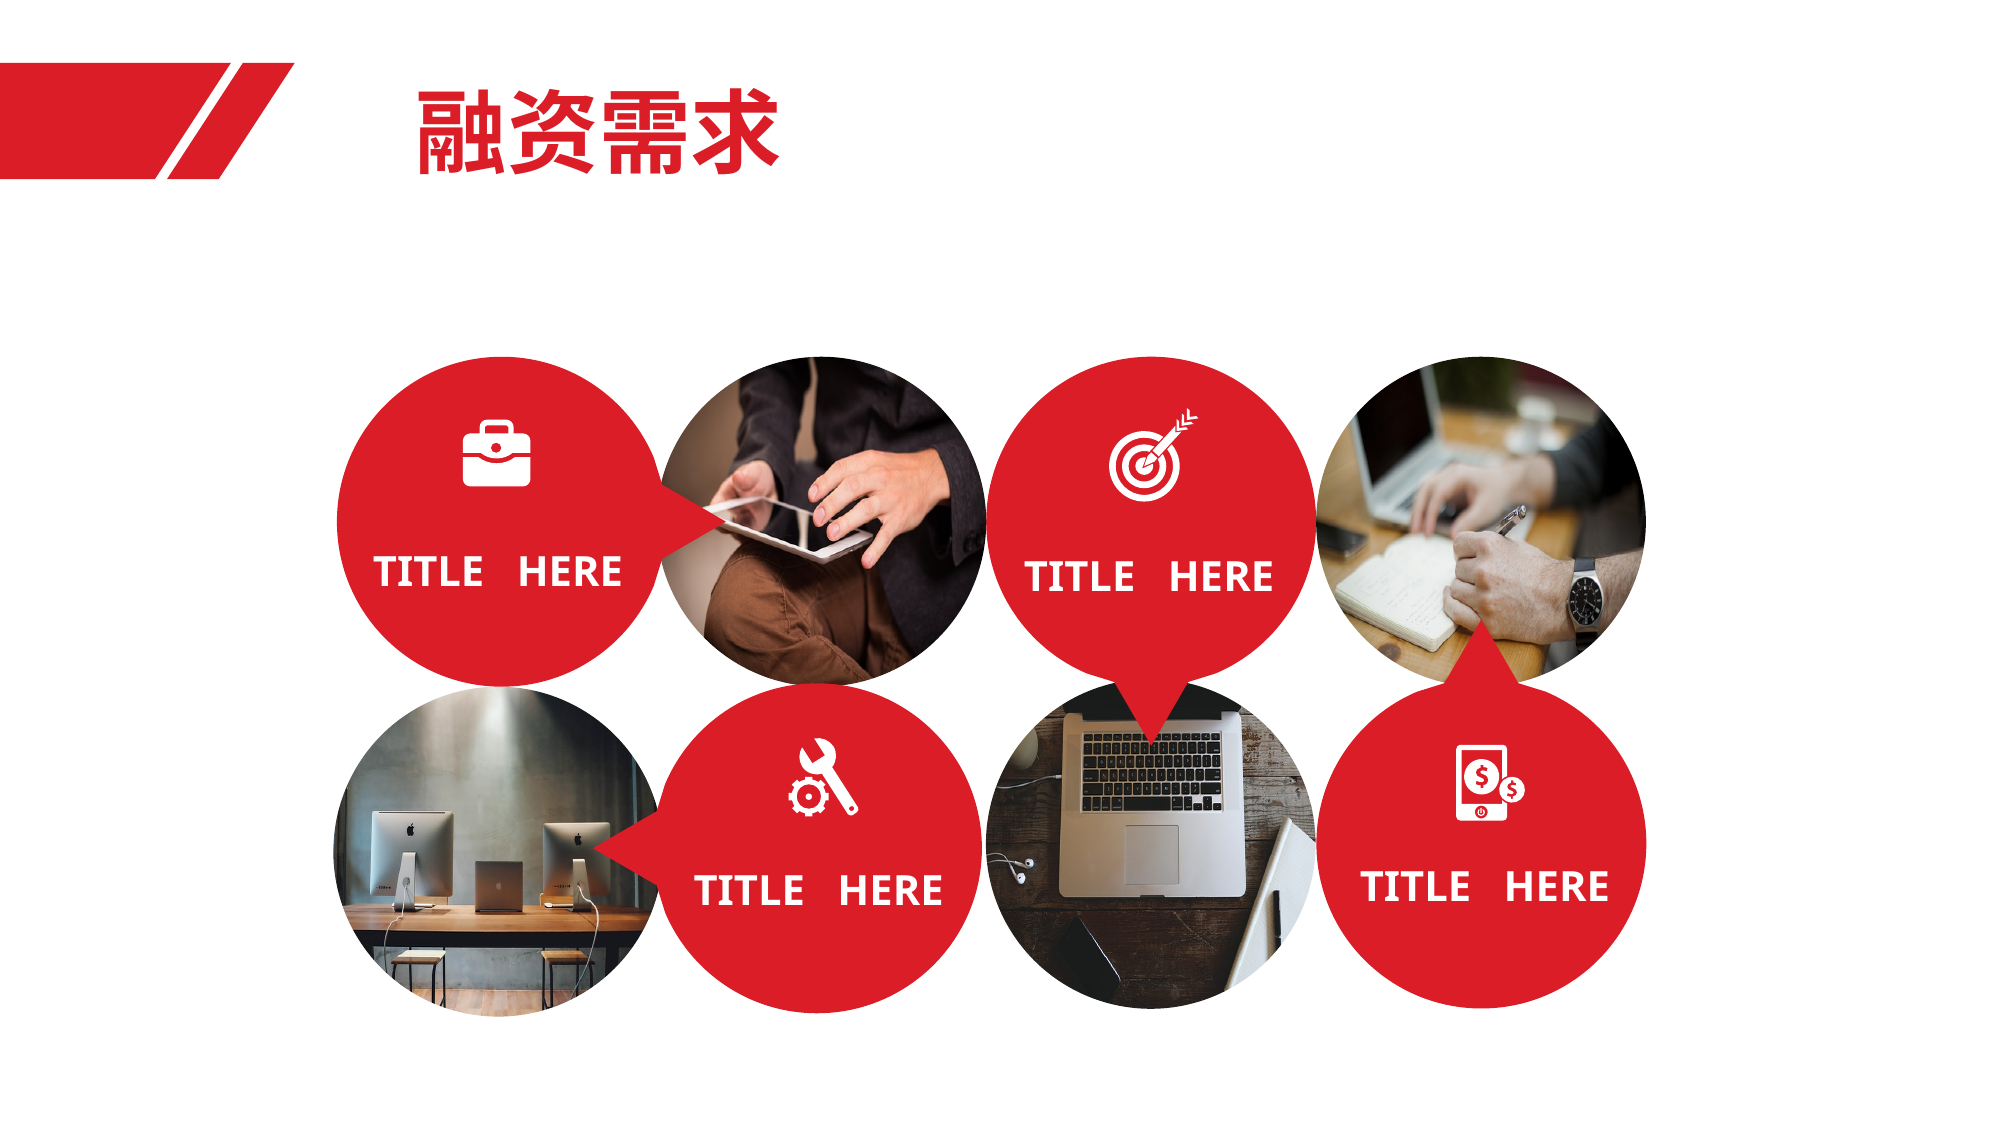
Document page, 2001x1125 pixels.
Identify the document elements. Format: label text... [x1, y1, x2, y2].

text_box [986, 356, 1316, 746]
text_box TITLE HERE [358, 537, 639, 602]
text_box [336, 356, 726, 687]
text_box [985, 683, 1316, 1009]
text_box [333, 687, 658, 1017]
text_box [592, 683, 982, 1014]
text_box [661, 356, 987, 685]
text_box TITLE HERE [1344, 852, 1625, 918]
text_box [1109, 408, 1199, 502]
text_box TITLE HERE [678, 856, 959, 921]
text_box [788, 736, 859, 817]
text_box [1316, 356, 1646, 683]
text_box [0, 62, 295, 180]
text_box 融资需求 [401, 67, 798, 193]
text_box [462, 419, 531, 487]
text_box TITLE HERE [1009, 542, 1290, 608]
text_box [1316, 619, 1647, 1009]
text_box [1456, 744, 1527, 821]
